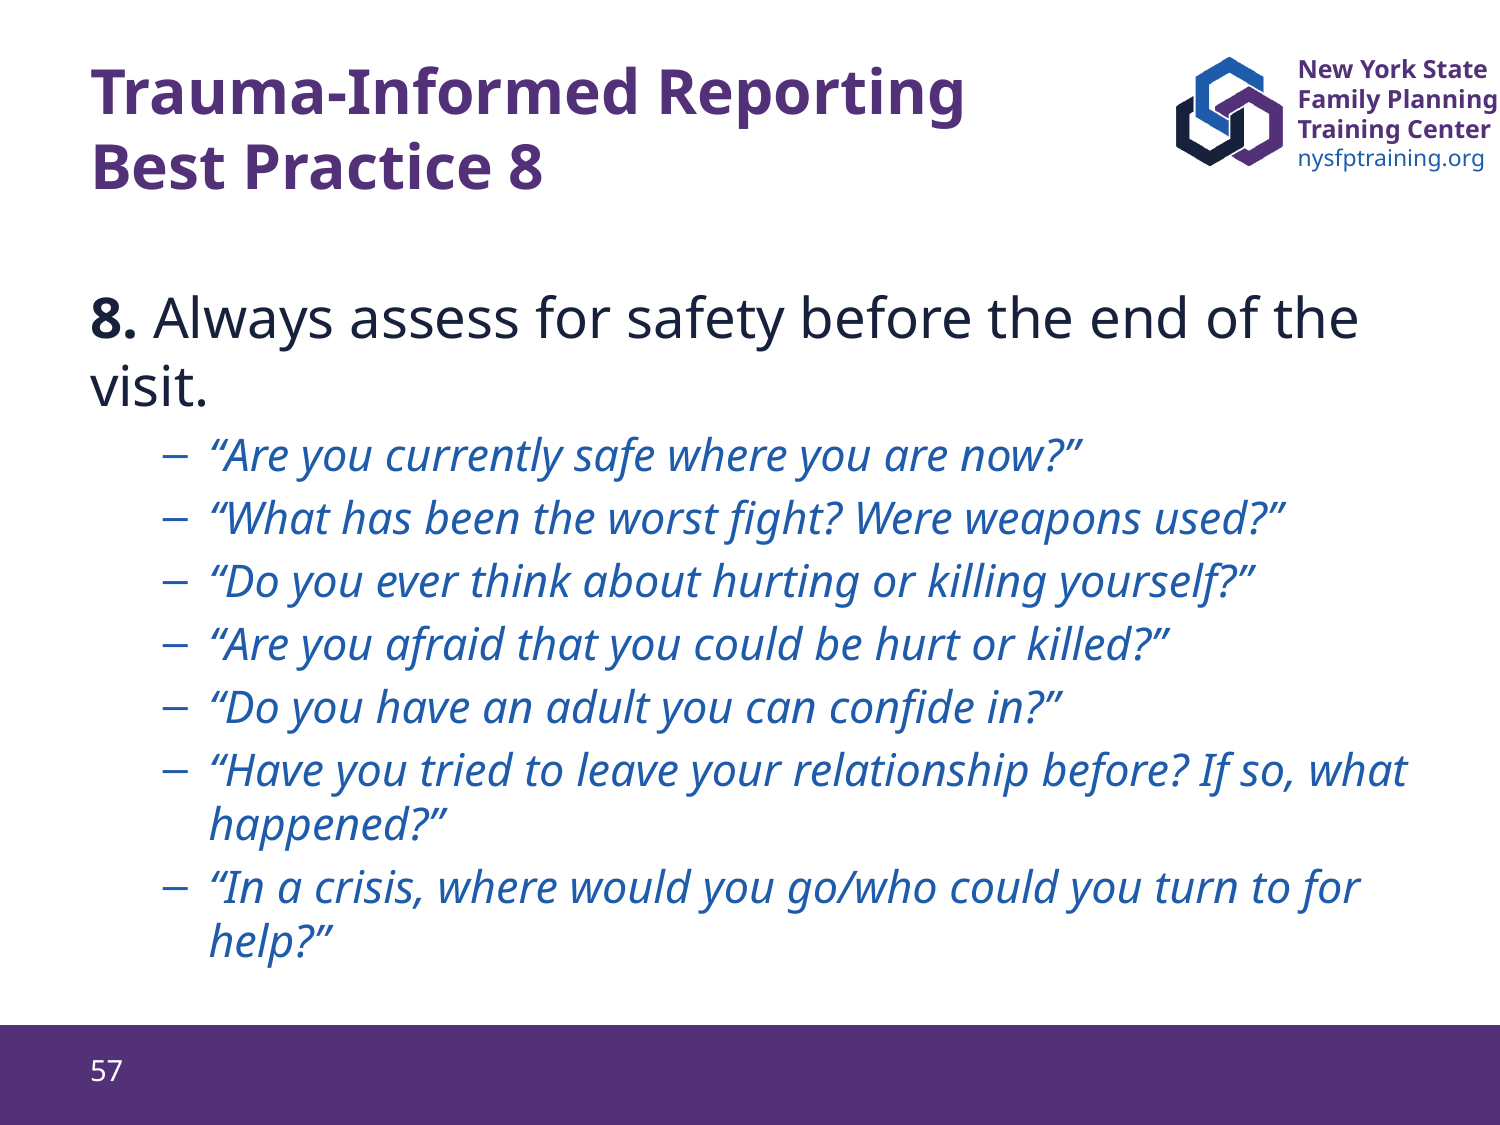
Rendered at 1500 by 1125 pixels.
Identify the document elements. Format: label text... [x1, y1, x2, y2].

picture [1175, 55, 1284, 168]
title Trauma-Informed Reporting Best Practice 8 [75, 45, 1025, 275]
list 8. Always assess for safety before the end of the visit. “Are you currently safe where you are now?” “What has been the worst fight? Were weapons used?” “Do you ever think about hurting or killing yourself?” “Are you afraid that you could be hurt or killed?” “Do you have an adult you can confide in?” “Have you tried to leave your relationship before? If so, what happened?” “In a crisis, where would you go/who could you turn to for help?” [75, 275, 1425, 975]
slide_number 57 [75, 1042, 285, 1103]
